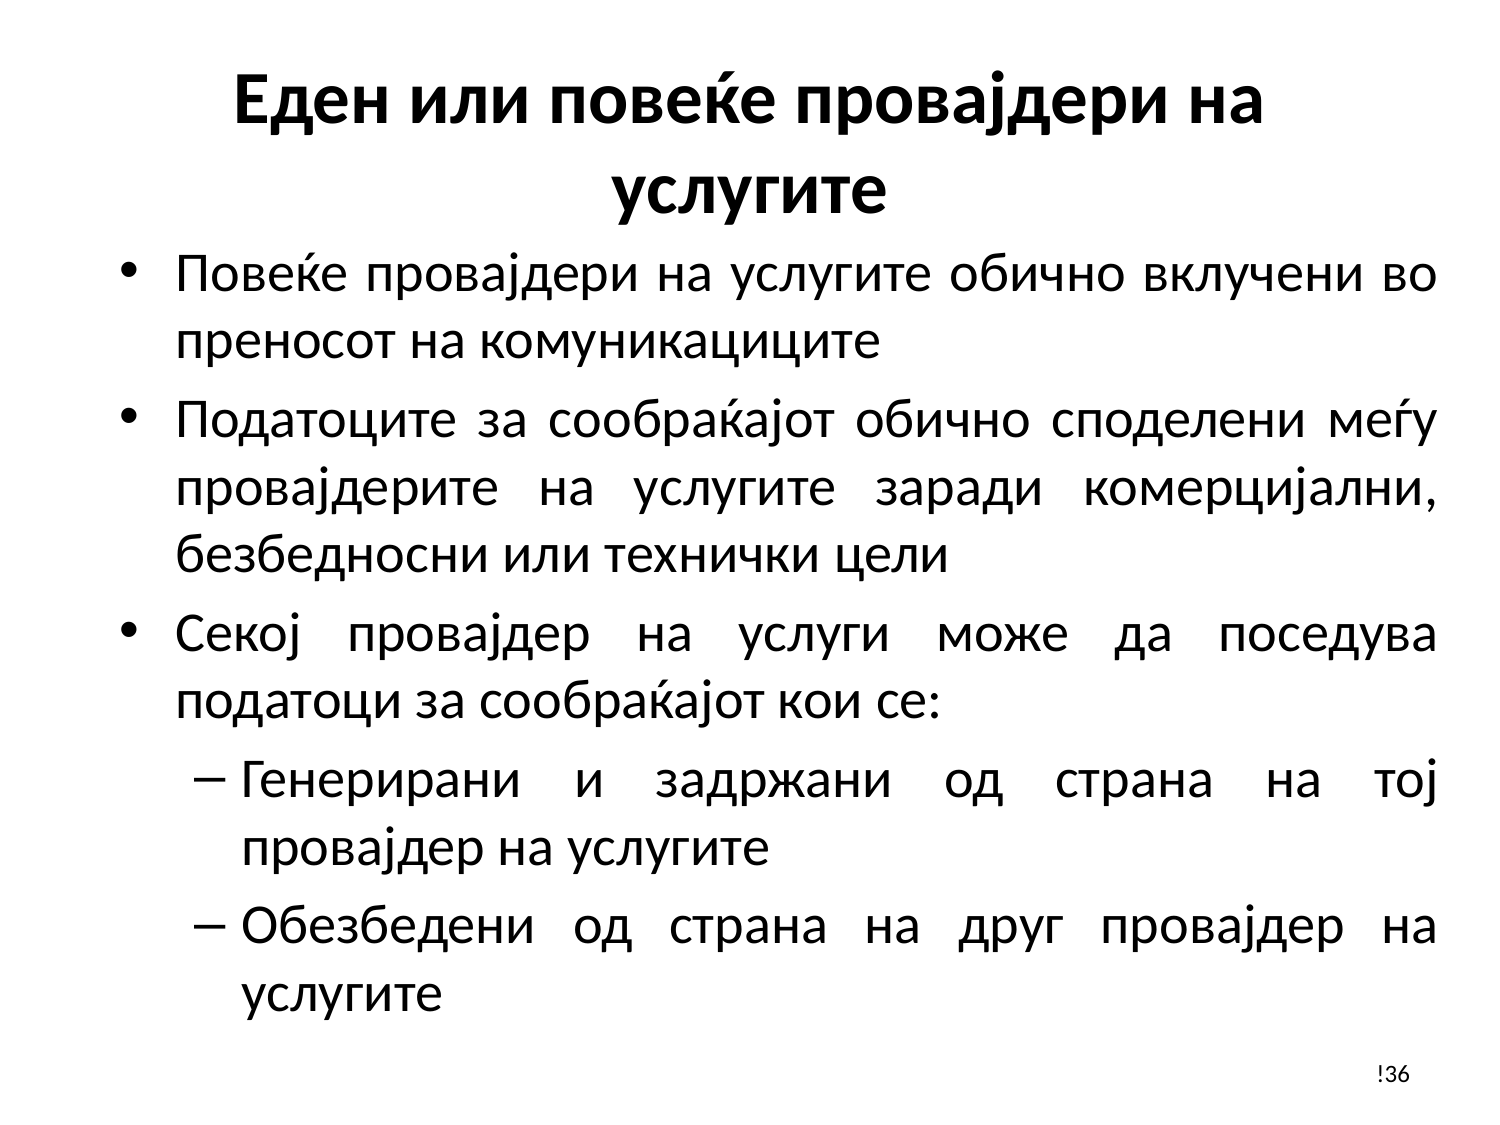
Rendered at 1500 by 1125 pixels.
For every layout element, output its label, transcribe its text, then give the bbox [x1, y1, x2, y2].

list Повеќе провајдери на услугите обично вклучени во преносот на комуникациците Податоците за сообраќајот обично споделени меѓу провајдерите на услугите заради комерцијални, безбедносни или технички цели Секој провајдер на услуги може да поседува податоци за сообраќајот кои се: Генерирани и задржани од страна на тој провајдер на услугите Обезбедени од страна на друг провајдер на услугите [103, 227, 1455, 971]
title Еден или повеќе провајдери на услугите [74, 44, 1426, 233]
slide_number !36 [1074, 1042, 1425, 1103]
